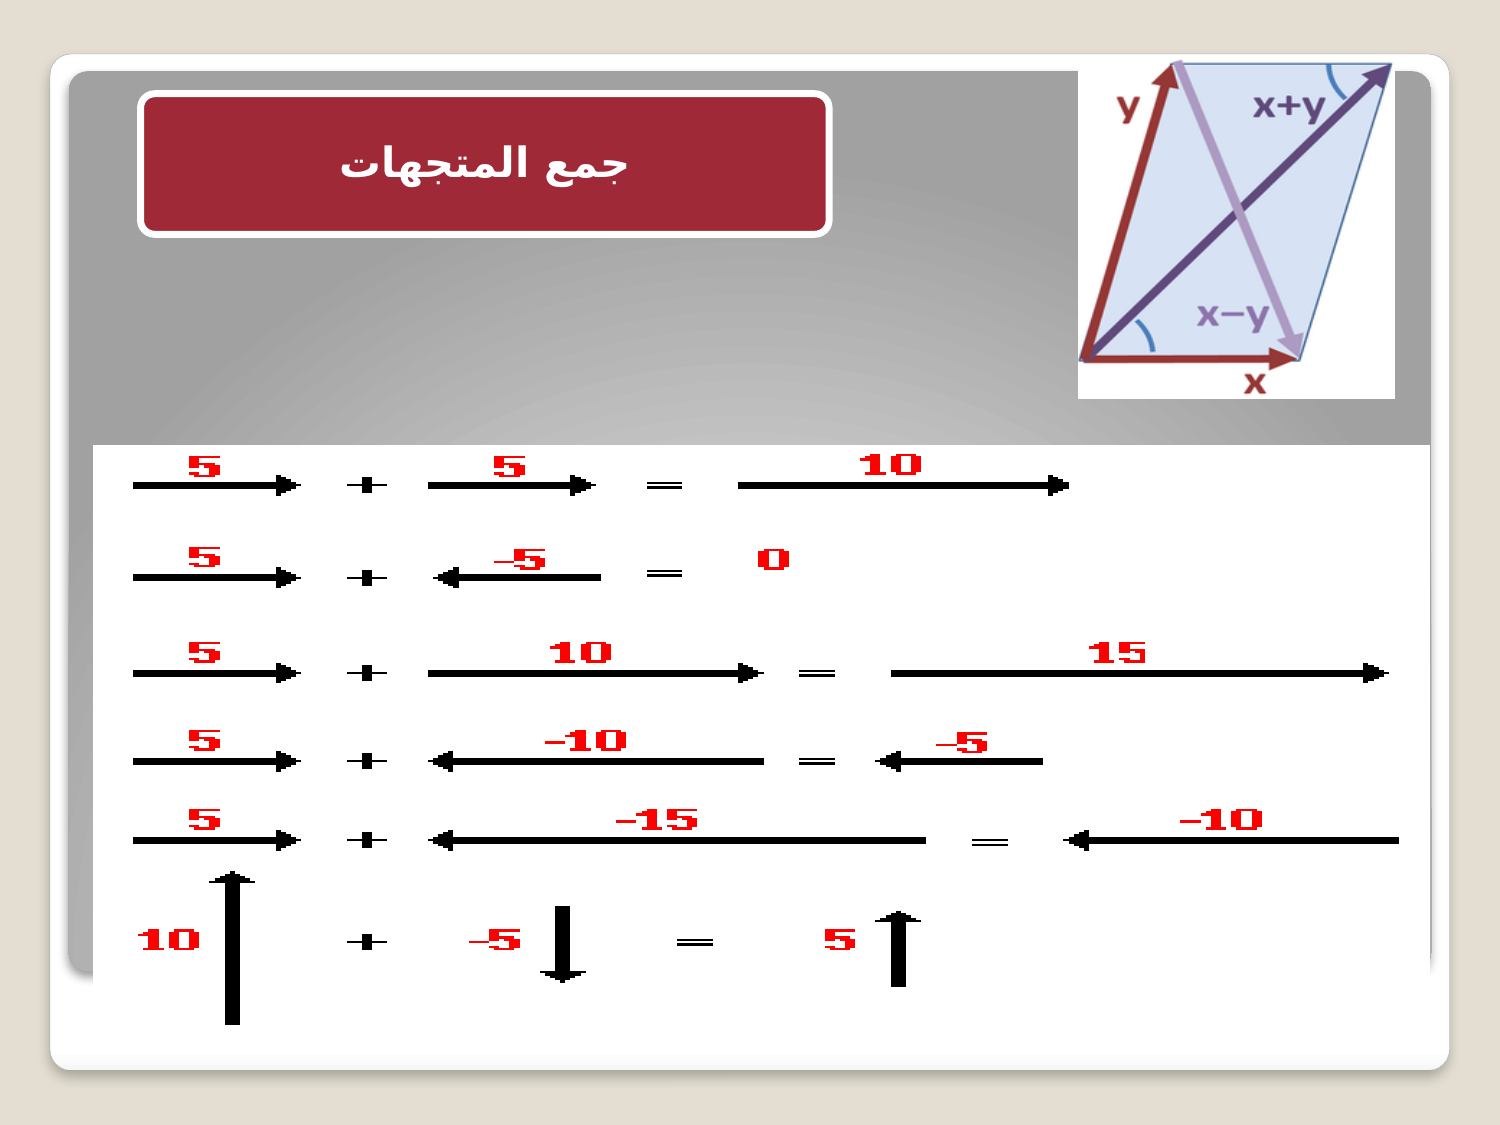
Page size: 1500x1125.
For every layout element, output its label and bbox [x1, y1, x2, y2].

picture [1077, 58, 1395, 399]
list [93, 445, 1430, 1032]
text_box [140, 93, 830, 235]
